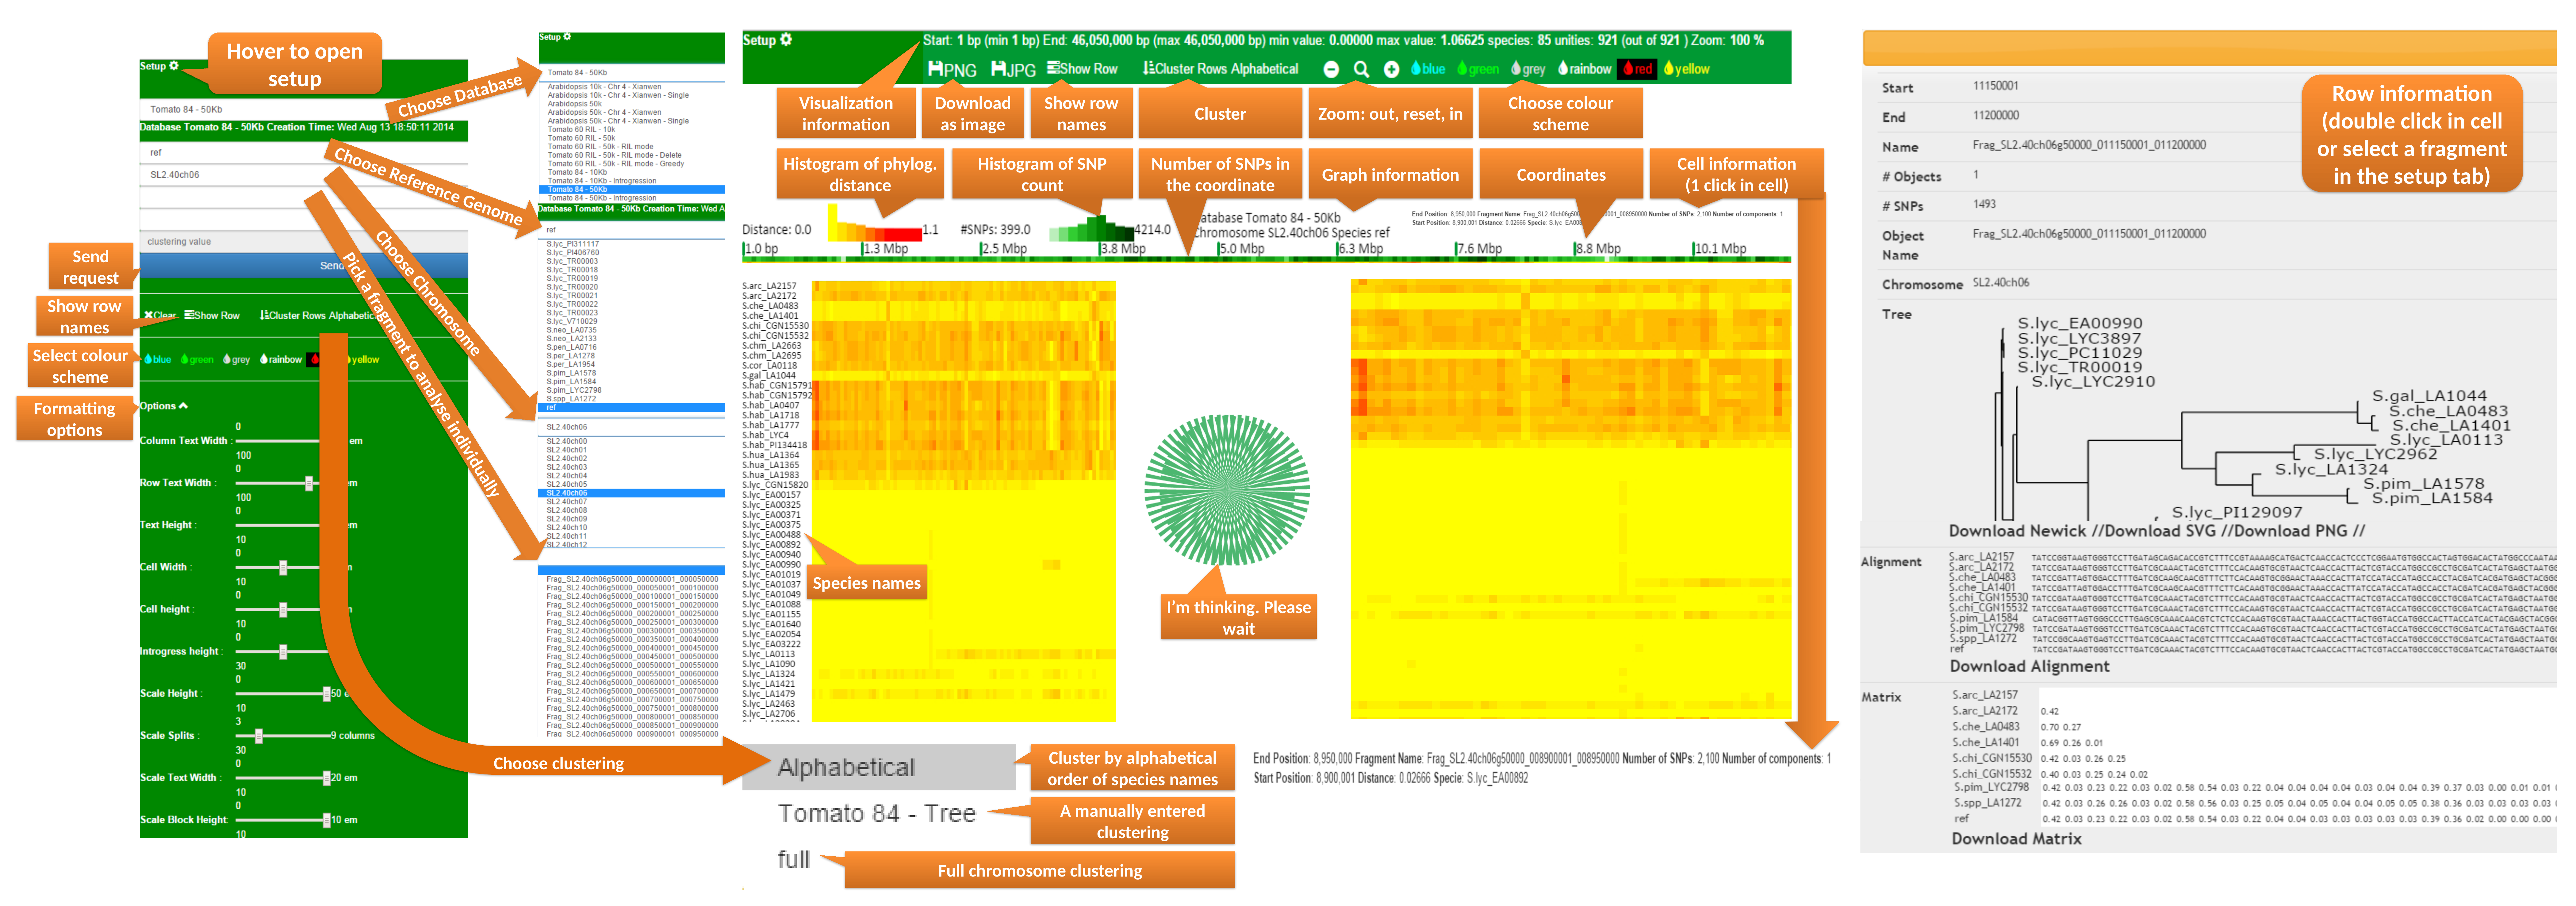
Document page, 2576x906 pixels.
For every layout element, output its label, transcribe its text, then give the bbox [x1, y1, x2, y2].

text_box Download as image [922, 88, 1024, 138]
text_box Choose clustering [489, 749, 652, 775]
text_box Choose Chromosome [471, 326, 536, 421]
text_box Number of SNPs in the coordinate [1139, 148, 1303, 196]
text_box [140, 59, 469, 838]
text_box Choose Reference Genome [471, 189, 536, 239]
text_box Cluster by alphabetical order of species names [1018, 744, 1236, 790]
text_box Visualization information [777, 88, 916, 138]
text_box Pick a fragment to analyse individually [471, 432, 536, 560]
picture [742, 737, 1017, 890]
text_box Full chromosome clustering [1018, 851, 1236, 888]
text_box [471, 738, 741, 785]
text_box [1784, 192, 1840, 750]
text_box Cluster [1139, 88, 1303, 138]
text_box Coordinates [1480, 148, 1644, 196]
text_box Choose Database [471, 57, 537, 102]
text_box Graph information [1309, 148, 1473, 196]
text_box Choose colour scheme [1479, 88, 1643, 138]
text_box Send request [49, 243, 137, 289]
text_box Cell information (1 click in cell) [1650, 148, 1824, 199]
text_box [1860, 29, 2557, 853]
text_box Histogram of phylog. distance [777, 148, 944, 196]
picture [742, 29, 1792, 84]
text_box Select colour scheme [28, 343, 137, 387]
text_box Hover to open setup [208, 33, 382, 58]
picture [538, 415, 725, 737]
picture [742, 280, 1116, 722]
text_box Histogram of SNP count [952, 148, 1133, 196]
picture [1351, 279, 1792, 719]
picture [1248, 750, 1840, 786]
picture [1127, 400, 1332, 589]
text_box Zoom: out, reset, in [1309, 88, 1473, 138]
text_box A manually entered clustering [1018, 797, 1236, 844]
text_box I’m thinking. Please wait [1161, 592, 1317, 639]
text_box Show row names [1031, 88, 1133, 138]
text_box Formatting options [16, 396, 137, 440]
picture [538, 33, 725, 412]
text_box Show row names [36, 295, 137, 336]
picture [742, 197, 1792, 263]
